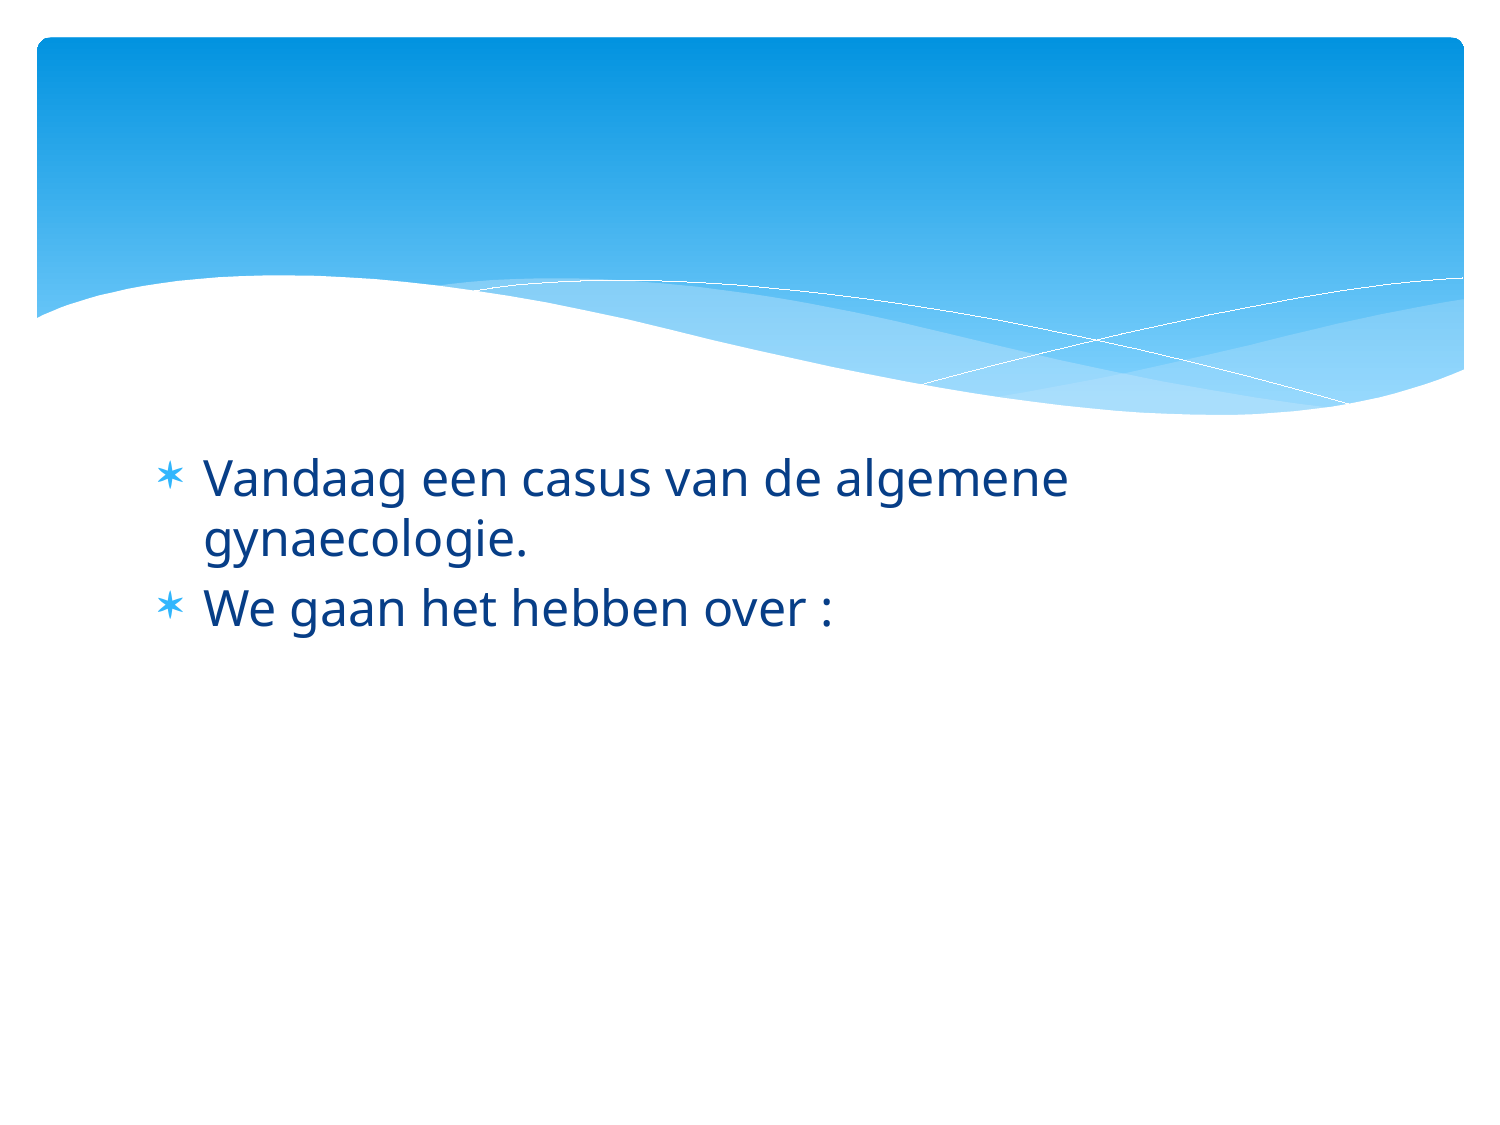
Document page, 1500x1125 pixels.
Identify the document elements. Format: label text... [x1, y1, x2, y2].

list Vandaag een casus van de algemene gynaecologie. We gaan het hebben over : [143, 438, 1359, 1005]
